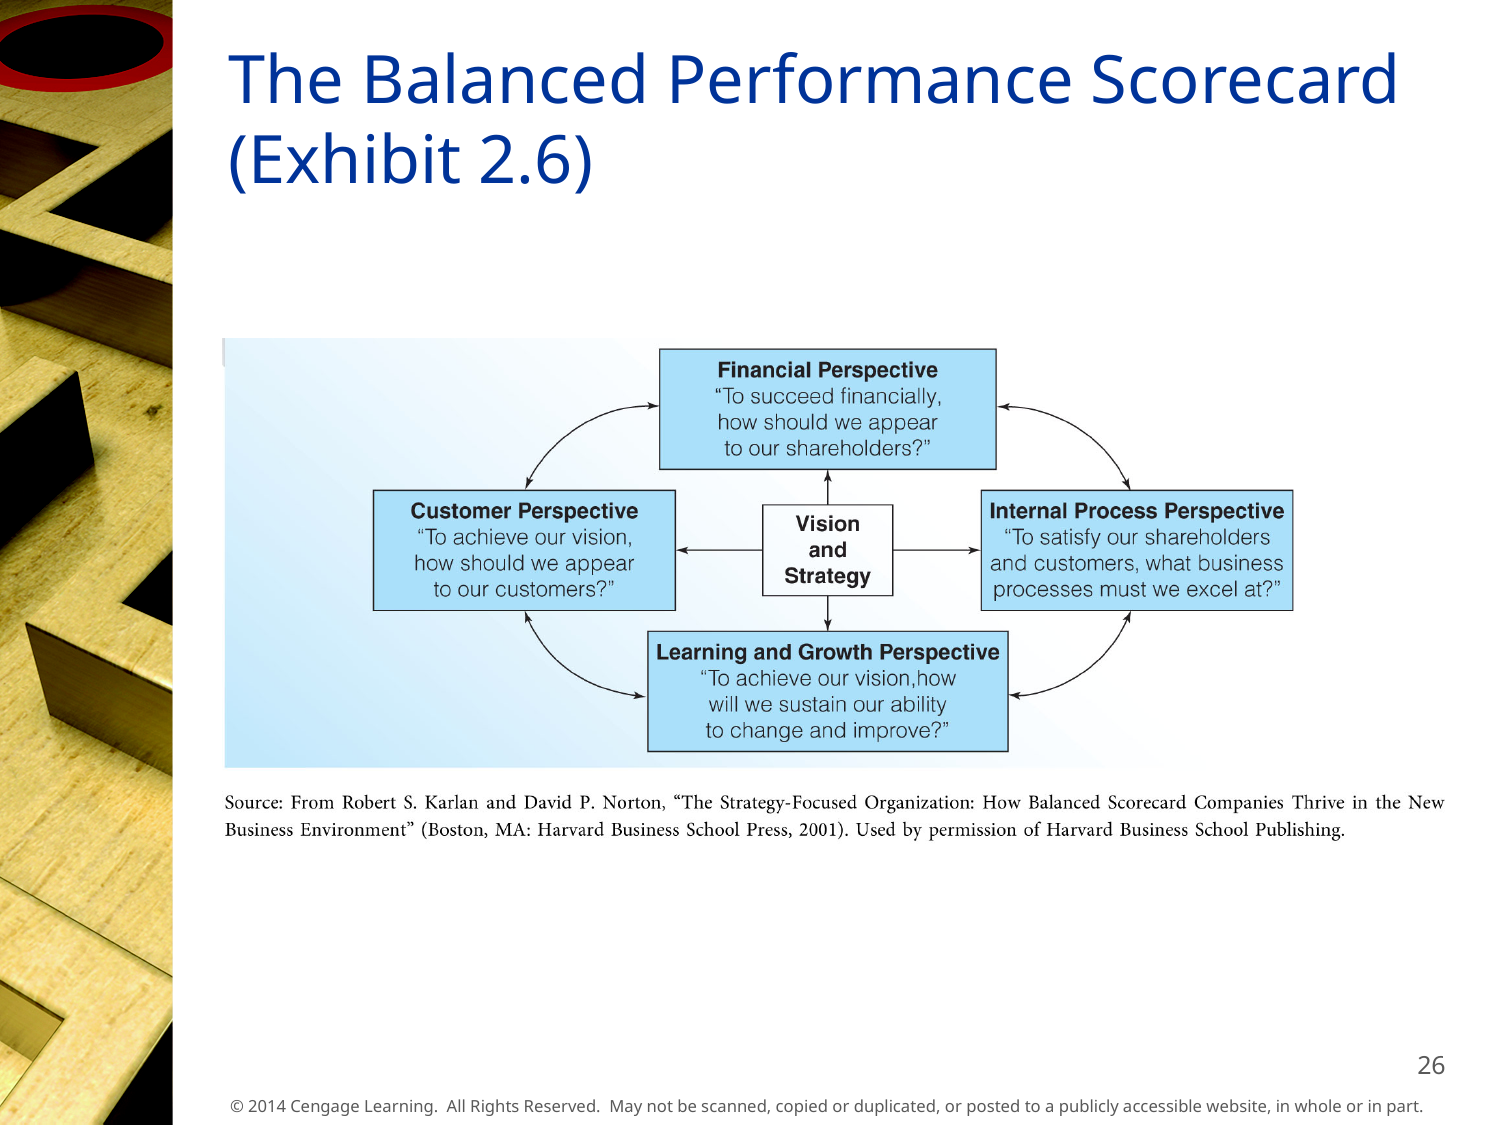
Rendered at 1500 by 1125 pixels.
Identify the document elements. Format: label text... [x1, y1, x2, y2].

picture [221, 338, 1454, 855]
title The Balanced Performance Scorecard (Exhibit 2.6) [213, 29, 1454, 213]
picture [0, 0, 173, 1125]
slide_number 26 [1386, 1037, 1478, 1097]
